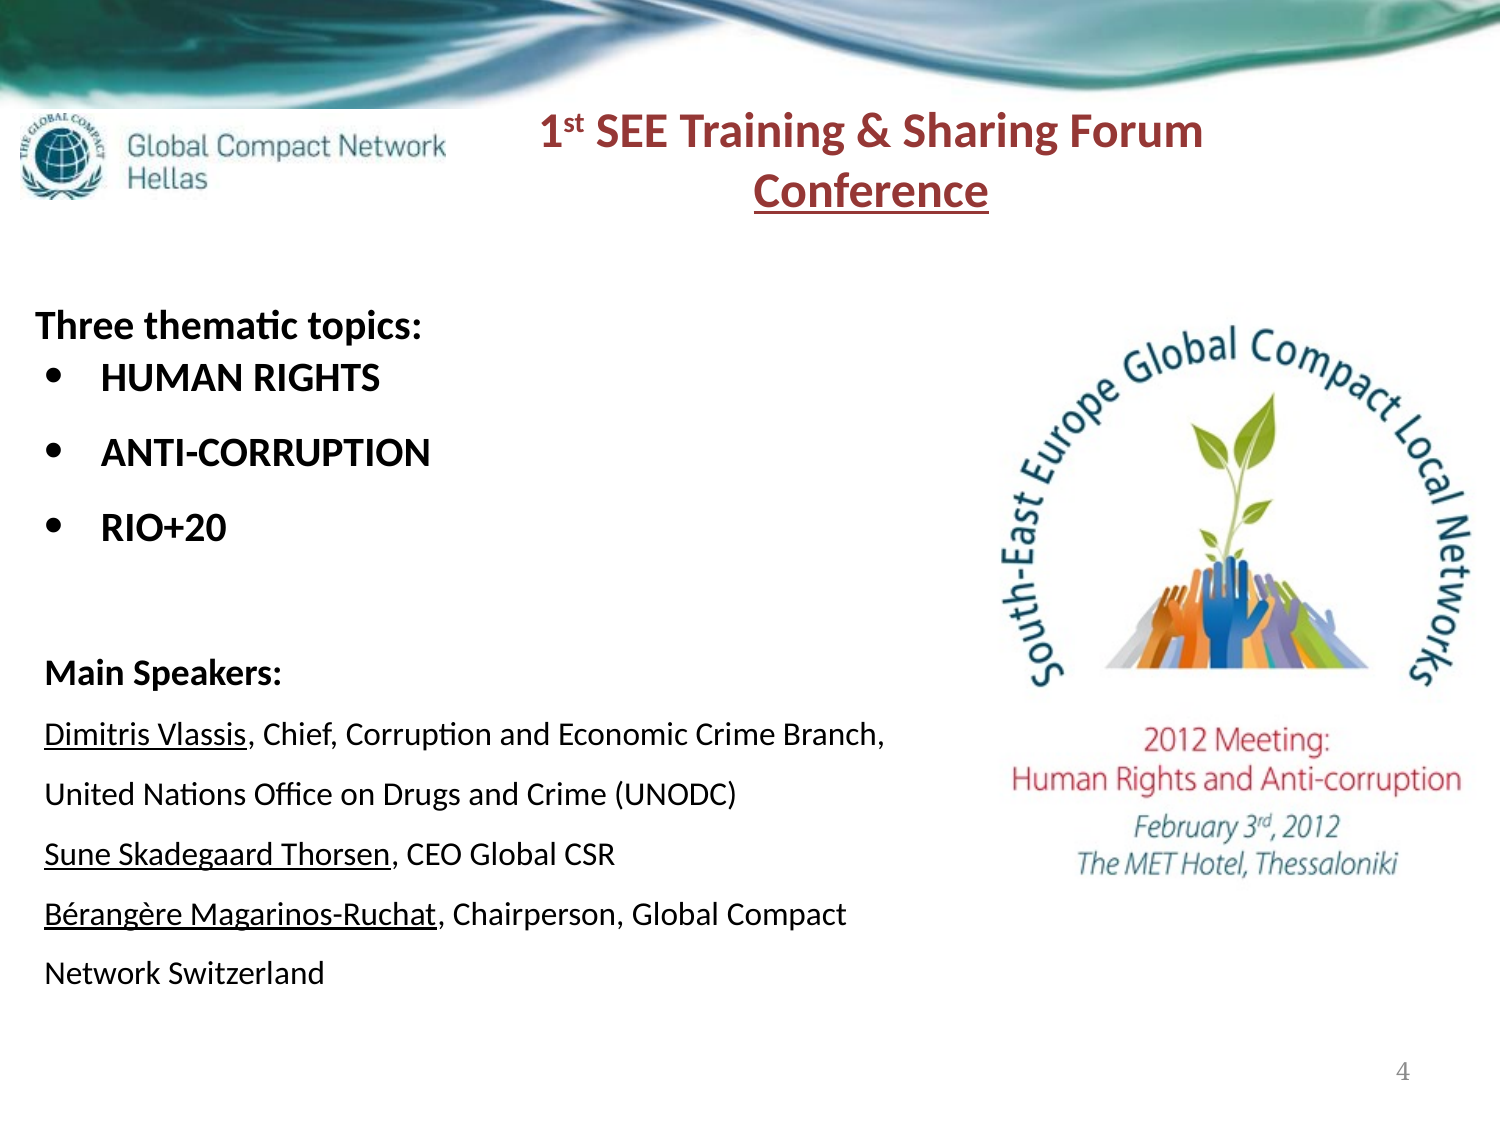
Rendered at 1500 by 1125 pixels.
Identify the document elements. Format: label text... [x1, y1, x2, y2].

slide_number 4 [1074, 1042, 1425, 1103]
picture [0, 0, 1500, 109]
title 1st SEE Training & Sharing Forum Conference [490, 90, 1253, 172]
list HUMAN RIGHTS ANTI-CORRUPTION RIO+20 Main Speakers: Dimitris Vlassis, Chief, Corruption and Economic Crime Branch, United Nations Office on Drugs and Crime (UNODC) Sune Skadegaard Thorsen, CEO Global CSR Bérangère Magarinos-Ruchat, Chairperson, Global Compact Network Switzerland [29, 267, 963, 1047]
picture [19, 113, 446, 200]
picture [974, 302, 1500, 897]
text_box Three thematic topics: [19, 290, 783, 373]
